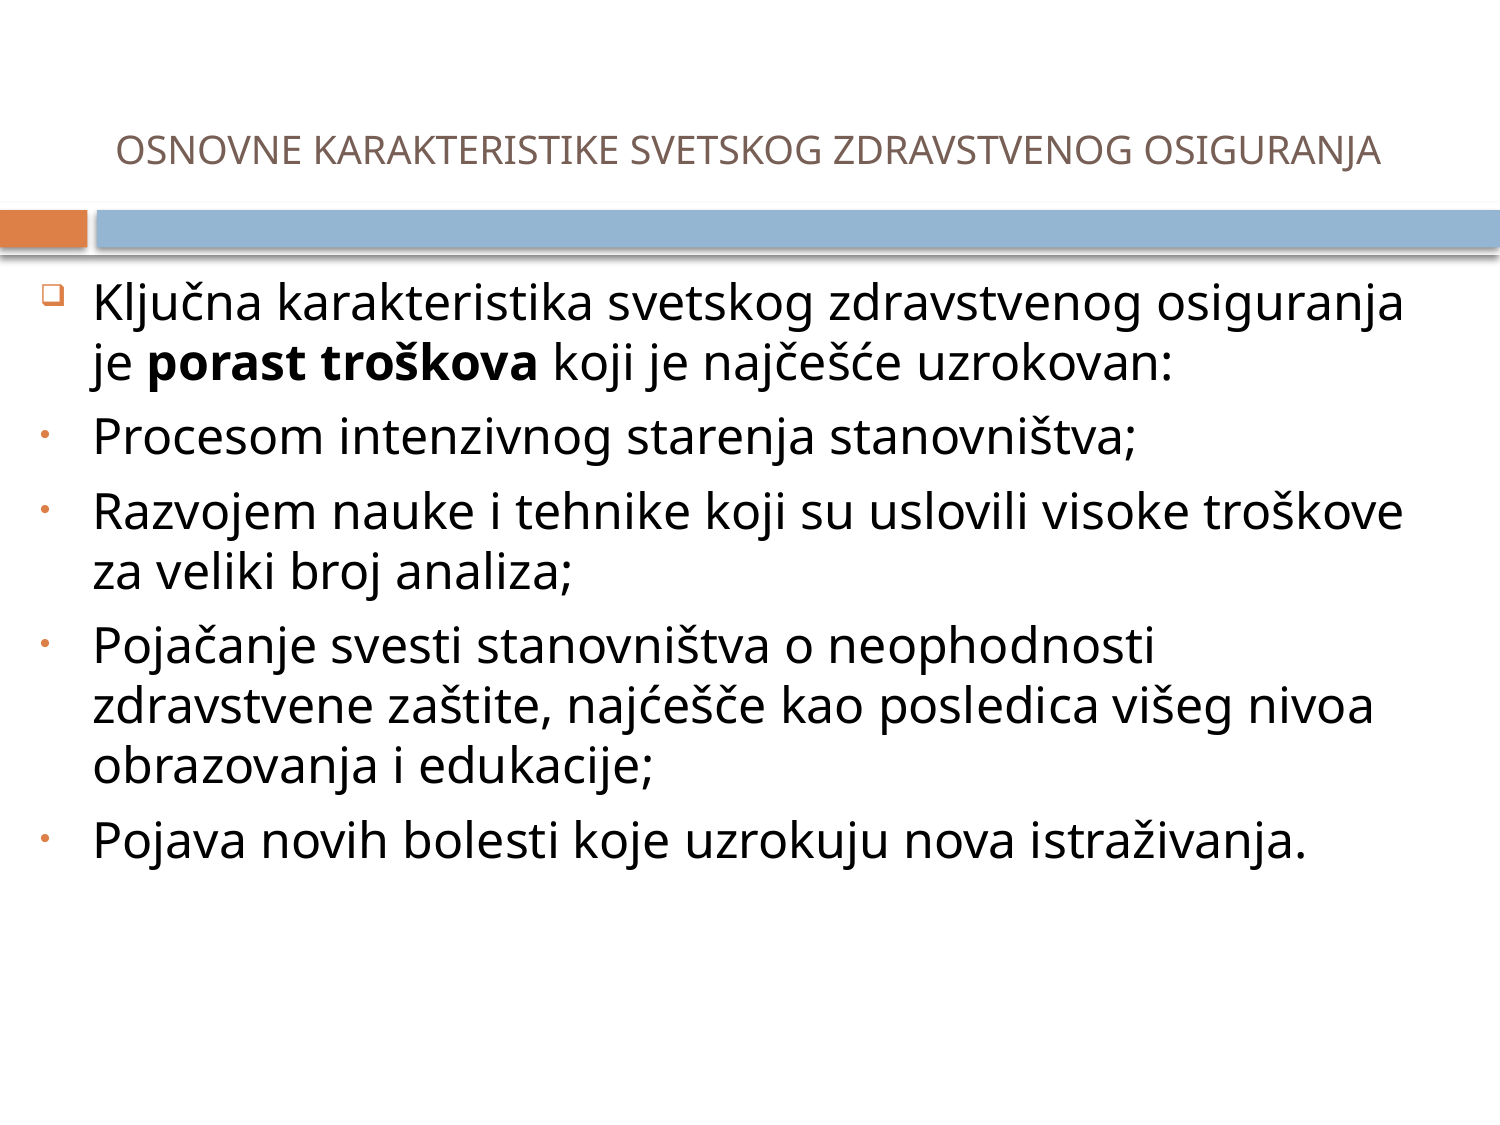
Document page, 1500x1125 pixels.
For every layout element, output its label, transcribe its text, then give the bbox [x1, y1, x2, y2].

title OSNOVNE KARAKTERISTIKE SVETSKOG ZDRAVSTVENOG OSIGURANJA [100, 37, 1438, 200]
list Ključna karakteristika svetskog zdravstvenog osiguranja je porast troškova koji je najčešće uzrokovan: Procesom intenzivnog starenja stanovništva; Razvojem nauke i tehnike koji su uslovili visoke troškove za veliki broj analiza; Pojačanje svesti stanovništva o neophodnosti zdravstvene zaštite, najćešče kao posledica višeg nivoa obrazovanja i edukacije; Pojava novih bolesti koje uzrokuju nova istraživanja. [24, 262, 1438, 1050]
